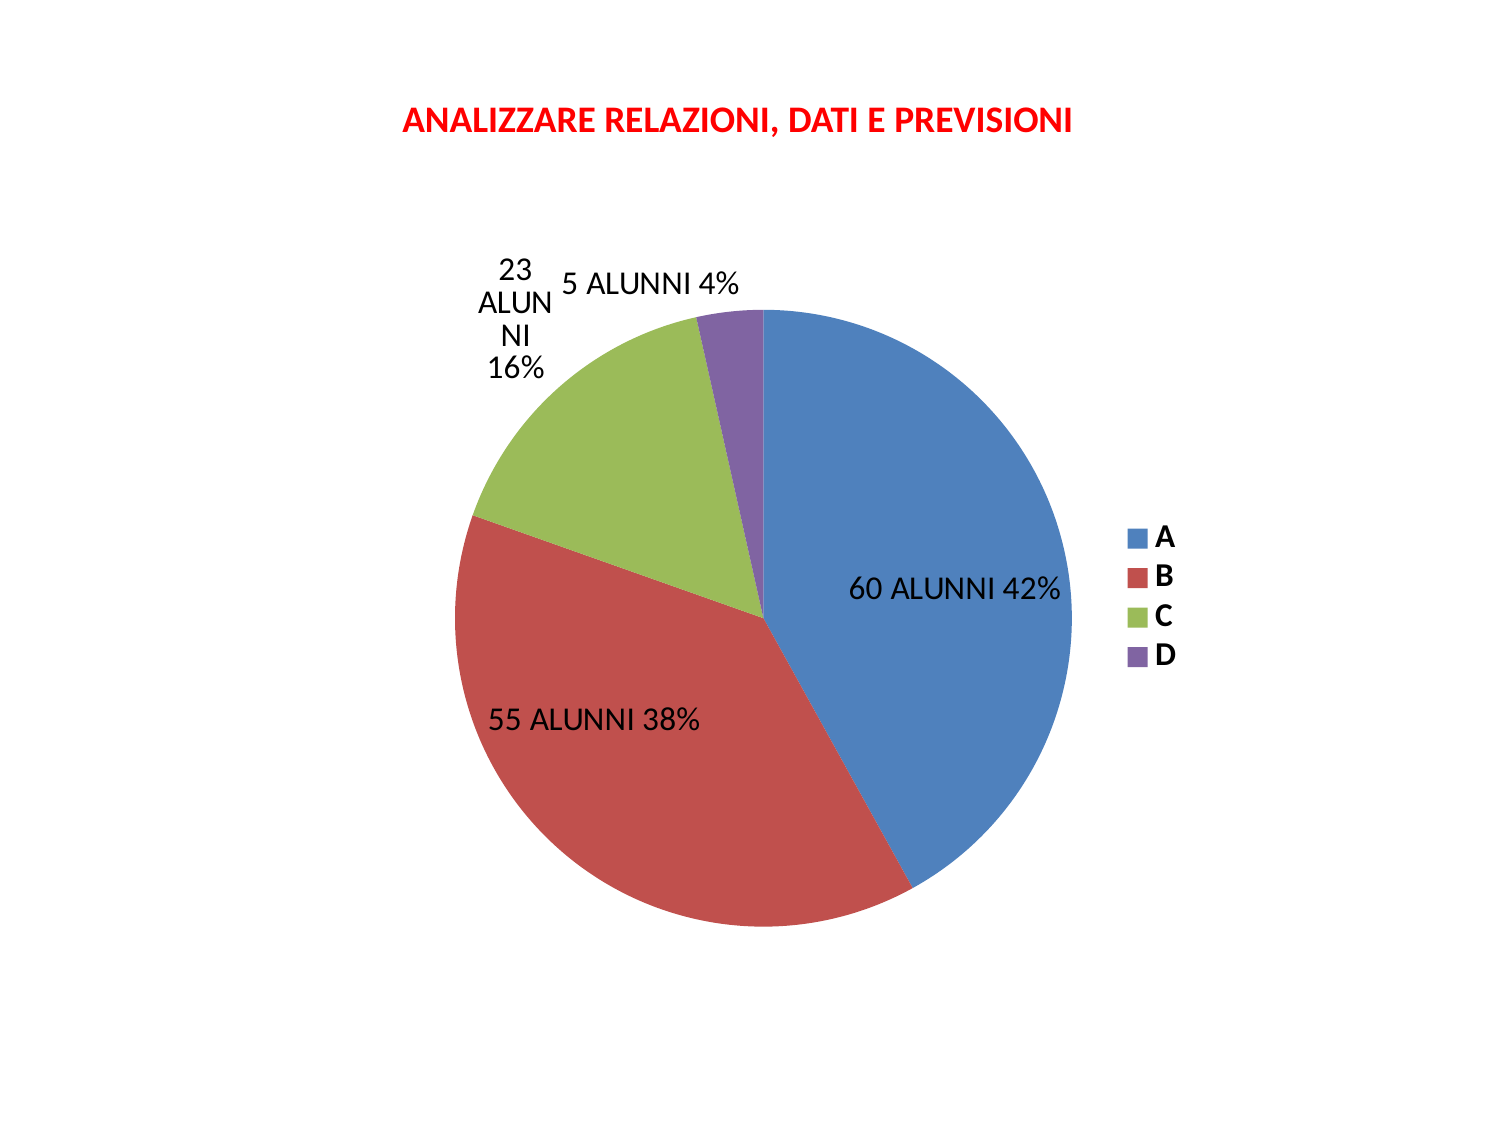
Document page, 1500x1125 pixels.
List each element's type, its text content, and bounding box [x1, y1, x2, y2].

chart [241, 255, 1200, 941]
text_box ANALIZZARE RELAZIONI, DATI E PREVISIONI [324, 88, 1152, 148]
